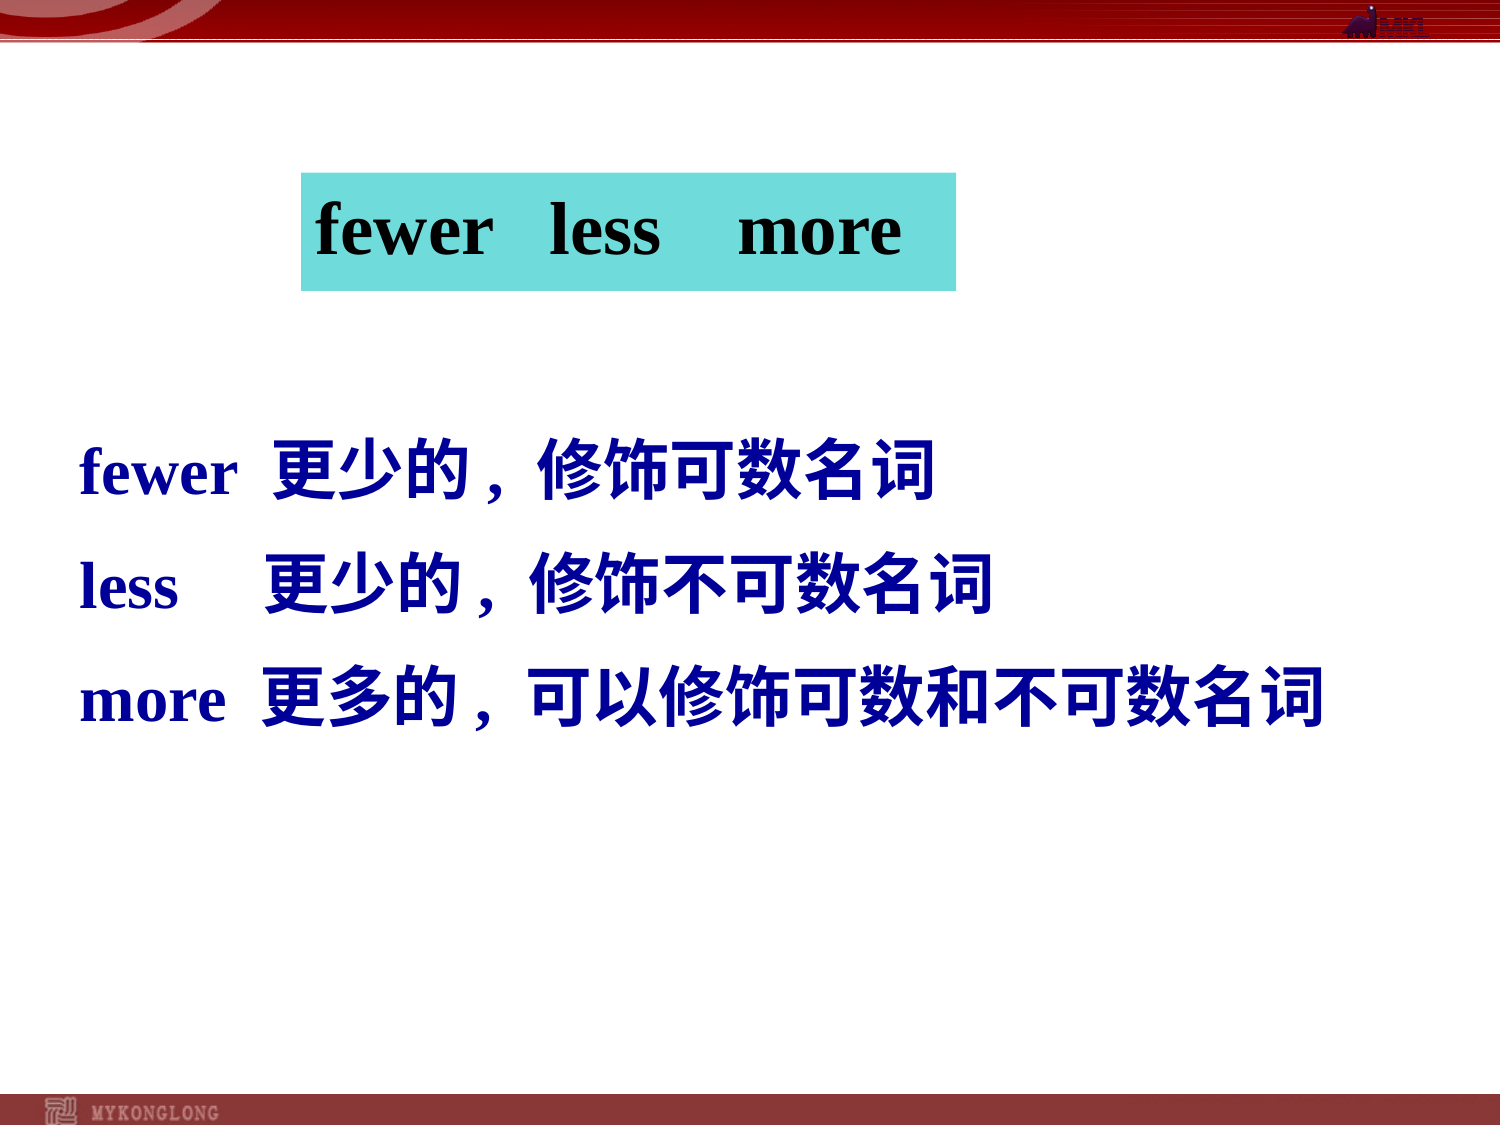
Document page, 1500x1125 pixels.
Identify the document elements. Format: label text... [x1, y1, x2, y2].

text_box fewer less more [301, 172, 957, 291]
text_box fewer 更少的, 修饰可数名词 less 更少的, 修饰不可数名词 more 更多的, 可以修饰可数和不可数名词 [64, 420, 1412, 799]
picture [0, 0, 1500, 44]
picture [0, 1094, 1500, 1125]
